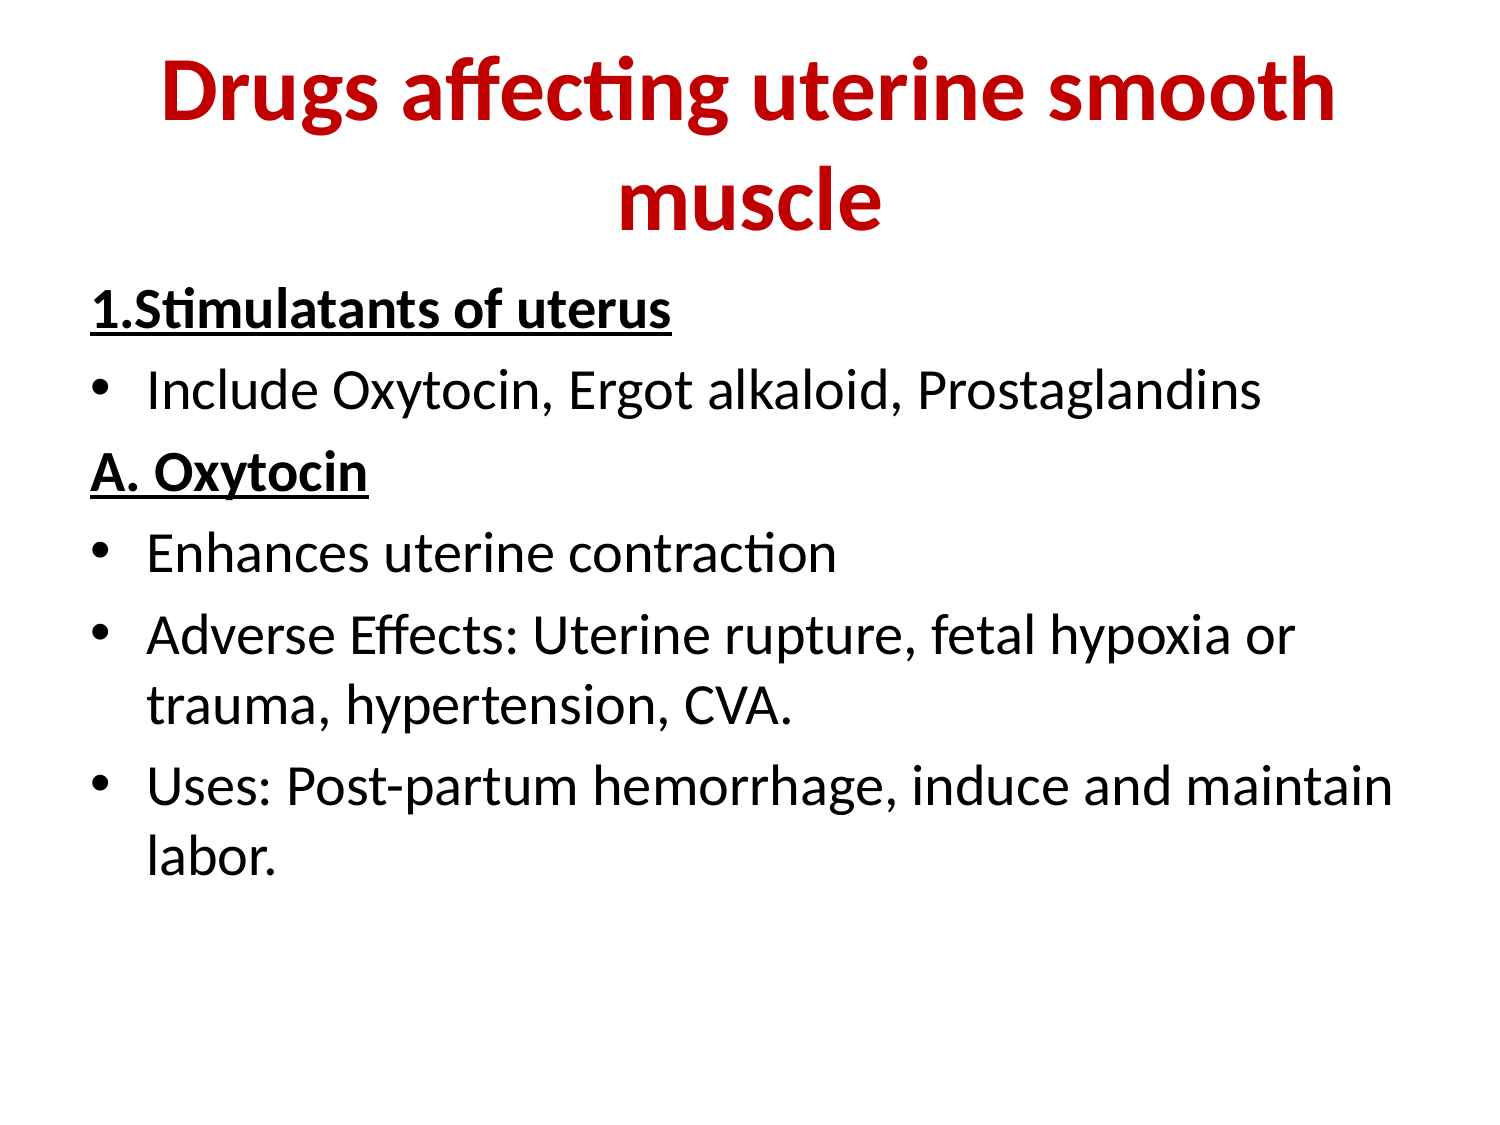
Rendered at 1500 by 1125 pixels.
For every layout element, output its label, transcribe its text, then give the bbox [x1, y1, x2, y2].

title Drugs affecting uterine smooth muscle [75, 45, 1425, 233]
list 1.Stimulatants of uterus Include Oxytocin, Ergot alkaloid, Prostaglandins A. Oxytocin Enhances uterine contraction Adverse Effects: Uterine rupture, fetal hypoxia or trauma, hypertension, CVA. Uses: Post-partum hemorrhage, induce and maintain labor. [75, 262, 1425, 1005]
